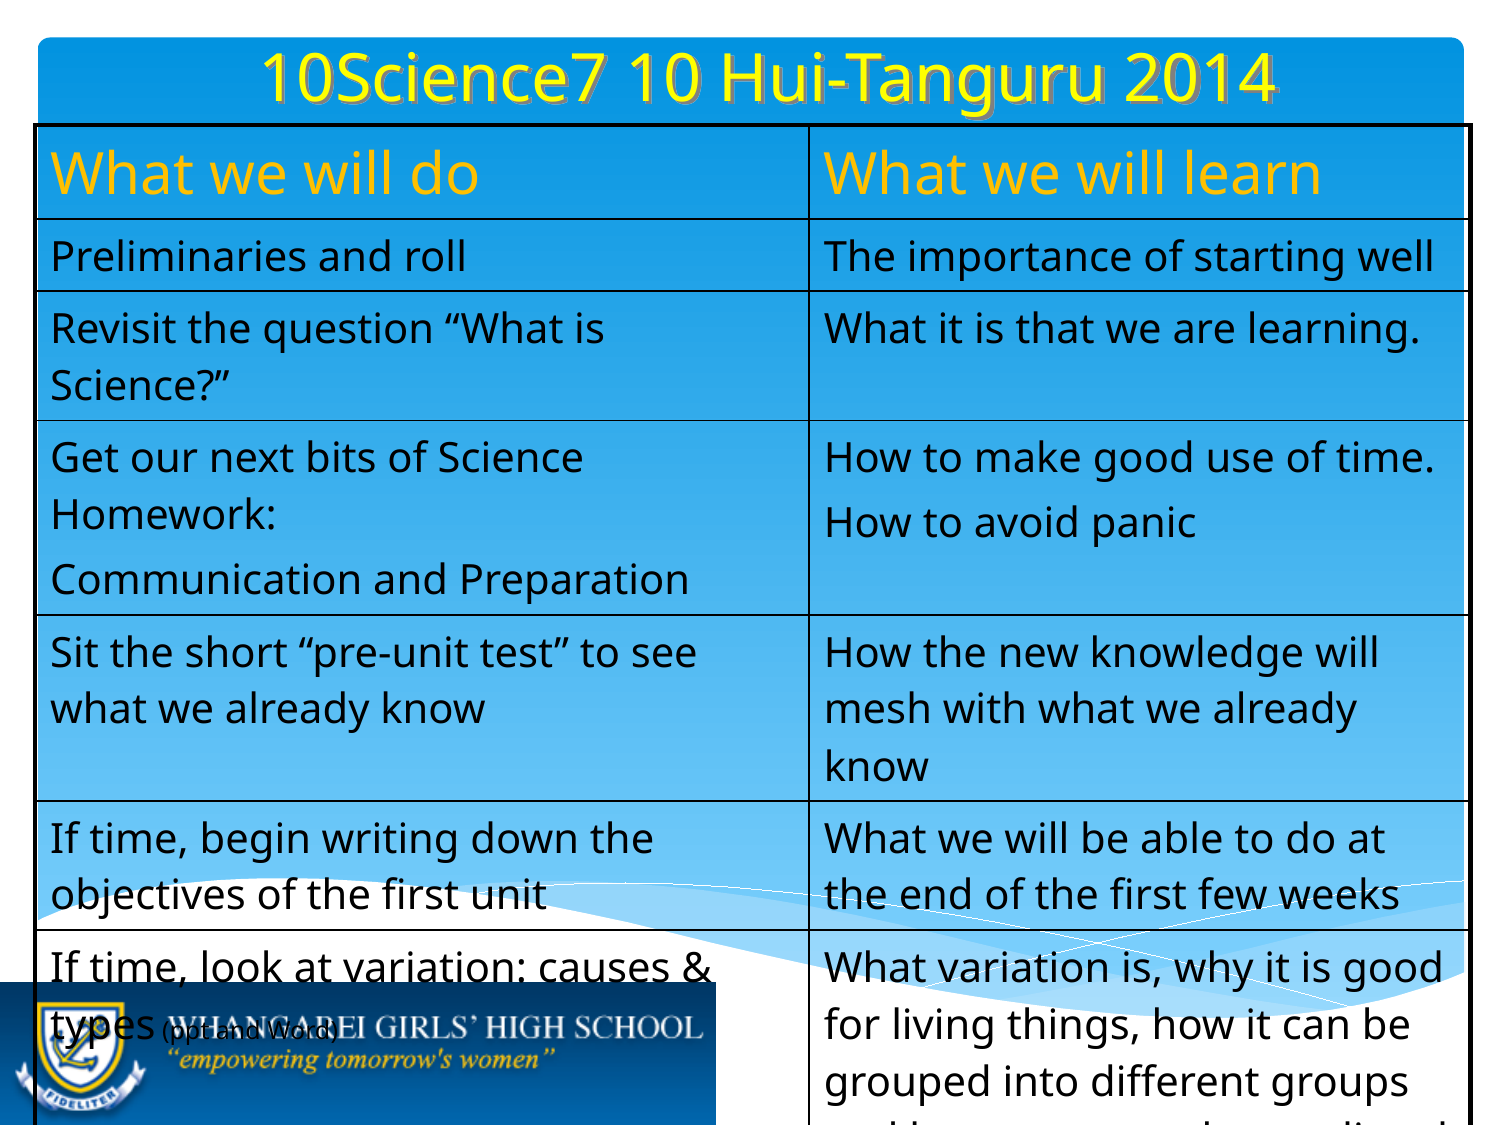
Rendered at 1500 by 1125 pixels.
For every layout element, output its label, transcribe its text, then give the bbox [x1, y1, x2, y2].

table_header What we will do [37, 127, 808, 218]
table_cell How the new knowledge will mesh with what we already know [810, 616, 1468, 800]
table_cell If time, look at variation: causes & types (ppt and Word) [37, 931, 808, 1125]
table_cell What variation is, why it is good for living things, how it can be grouped into different groups and how some can be predicted [810, 931, 1468, 1125]
text_box 10Science7 10 Hui-Tanguru 2014 [162, 24, 1375, 123]
table_cell Sit the short “pre-unit test” to see what we already know [37, 616, 808, 800]
table_cell Preliminaries and roll [37, 220, 808, 290]
table_cell Revisit the question “What is Science?” [37, 292, 808, 420]
table_header What we will learn [810, 127, 1468, 218]
table_cell Get our next bits of Science Homework: Communication and Preparation [37, 421, 808, 614]
table_cell How to make good use of time. How to avoid panic [810, 421, 1468, 614]
table_cell If time, begin writing down the objectives of the first unit [37, 802, 808, 929]
table_cell What we will be able to do at the end of the first few weeks [810, 802, 1468, 929]
table_cell What it is that we are learning. [810, 292, 1468, 420]
picture [0, 982, 716, 1125]
table_cell The importance of starting well [810, 220, 1468, 290]
